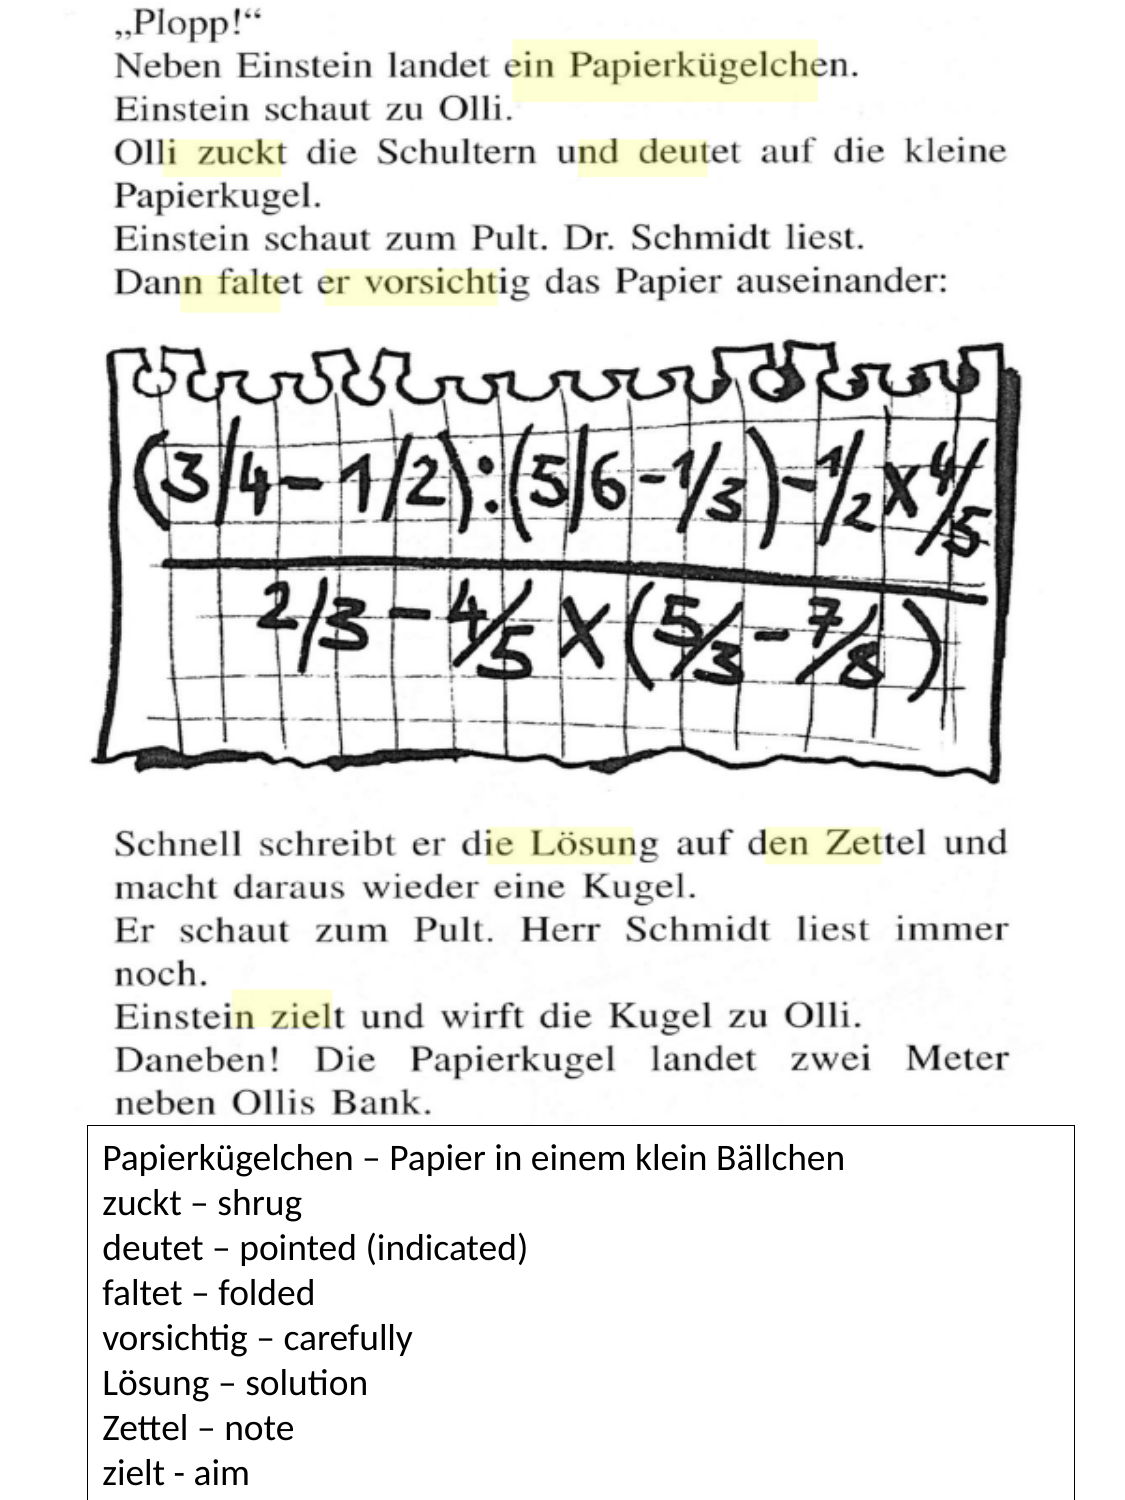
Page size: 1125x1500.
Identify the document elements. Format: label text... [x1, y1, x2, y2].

text_box Papierkügelchen – Papier in einem klein Bällchen zuckt – shrug deutet – pointed (indicated) faltet – folded vorsichtig – carefully Lösung – solution Zettel – note zielt - aim [87, 1471, 1075, 1500]
picture [62, 0, 1088, 1463]
